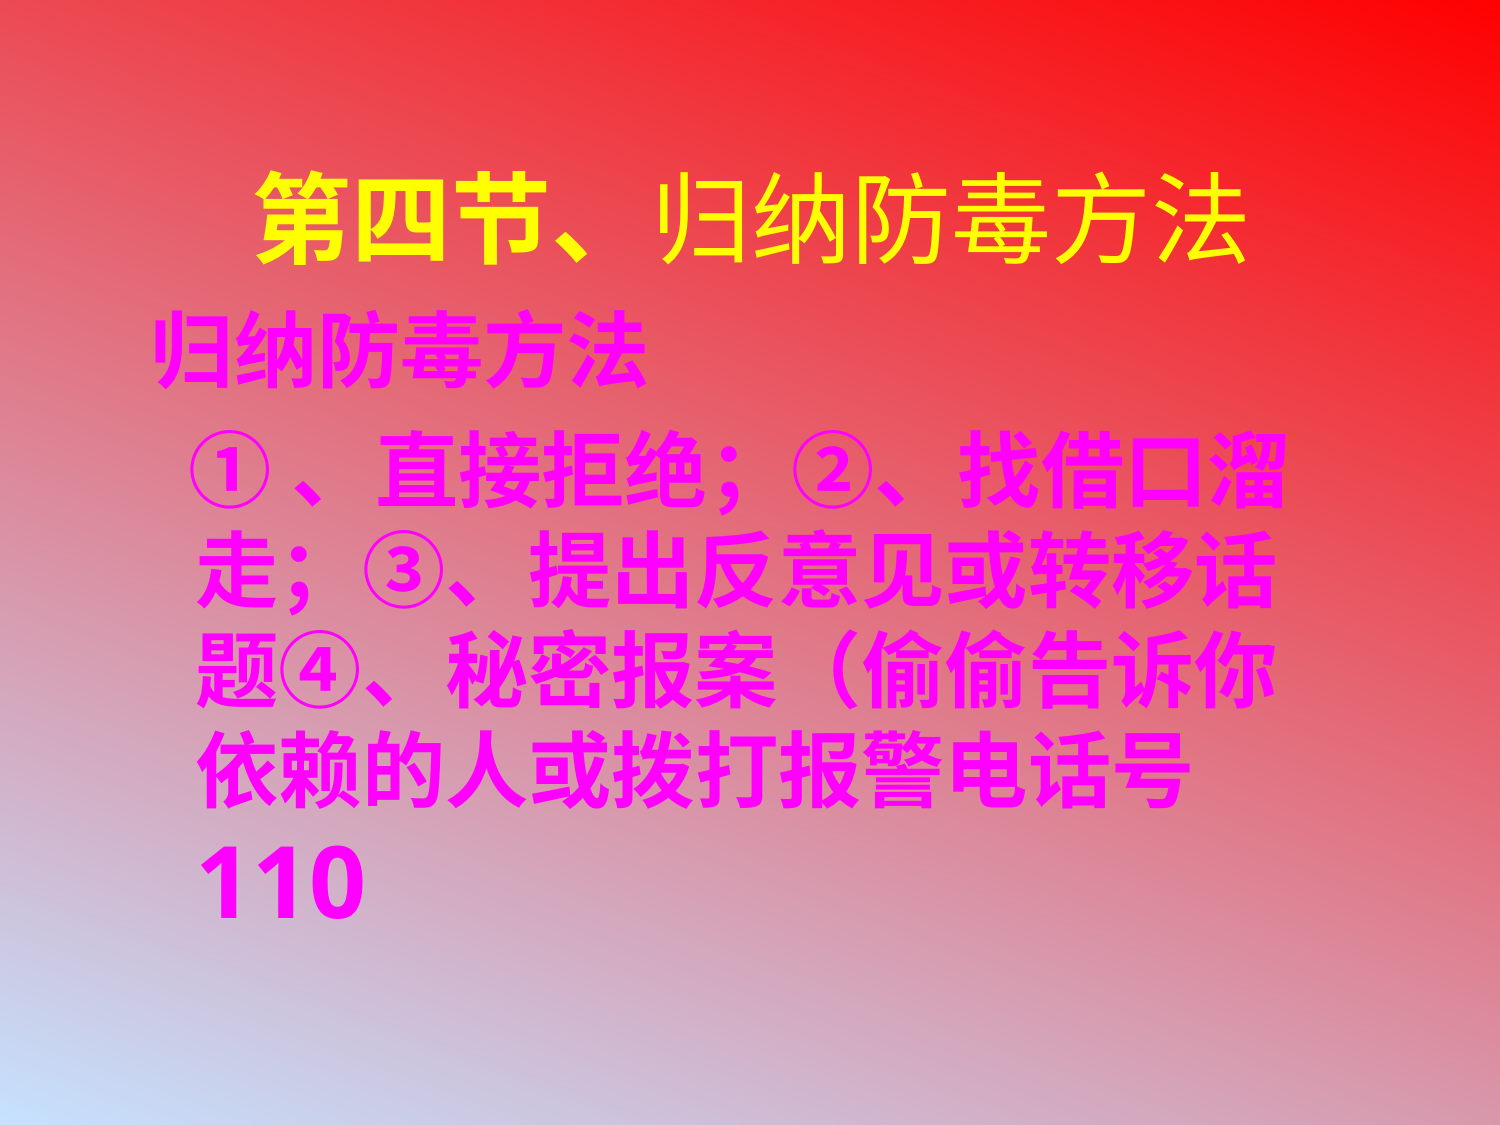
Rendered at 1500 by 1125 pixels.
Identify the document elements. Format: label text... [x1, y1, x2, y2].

title 第四节、归纳防毒方法 [76, 113, 1427, 320]
list 归纳防毒方法 ①、直接拒绝；②、找借口溜走；③、提出反意见或转移话题④、秘密报案（偷偷告诉你依赖的人或拨打报警电话号110 [135, 320, 1352, 858]
